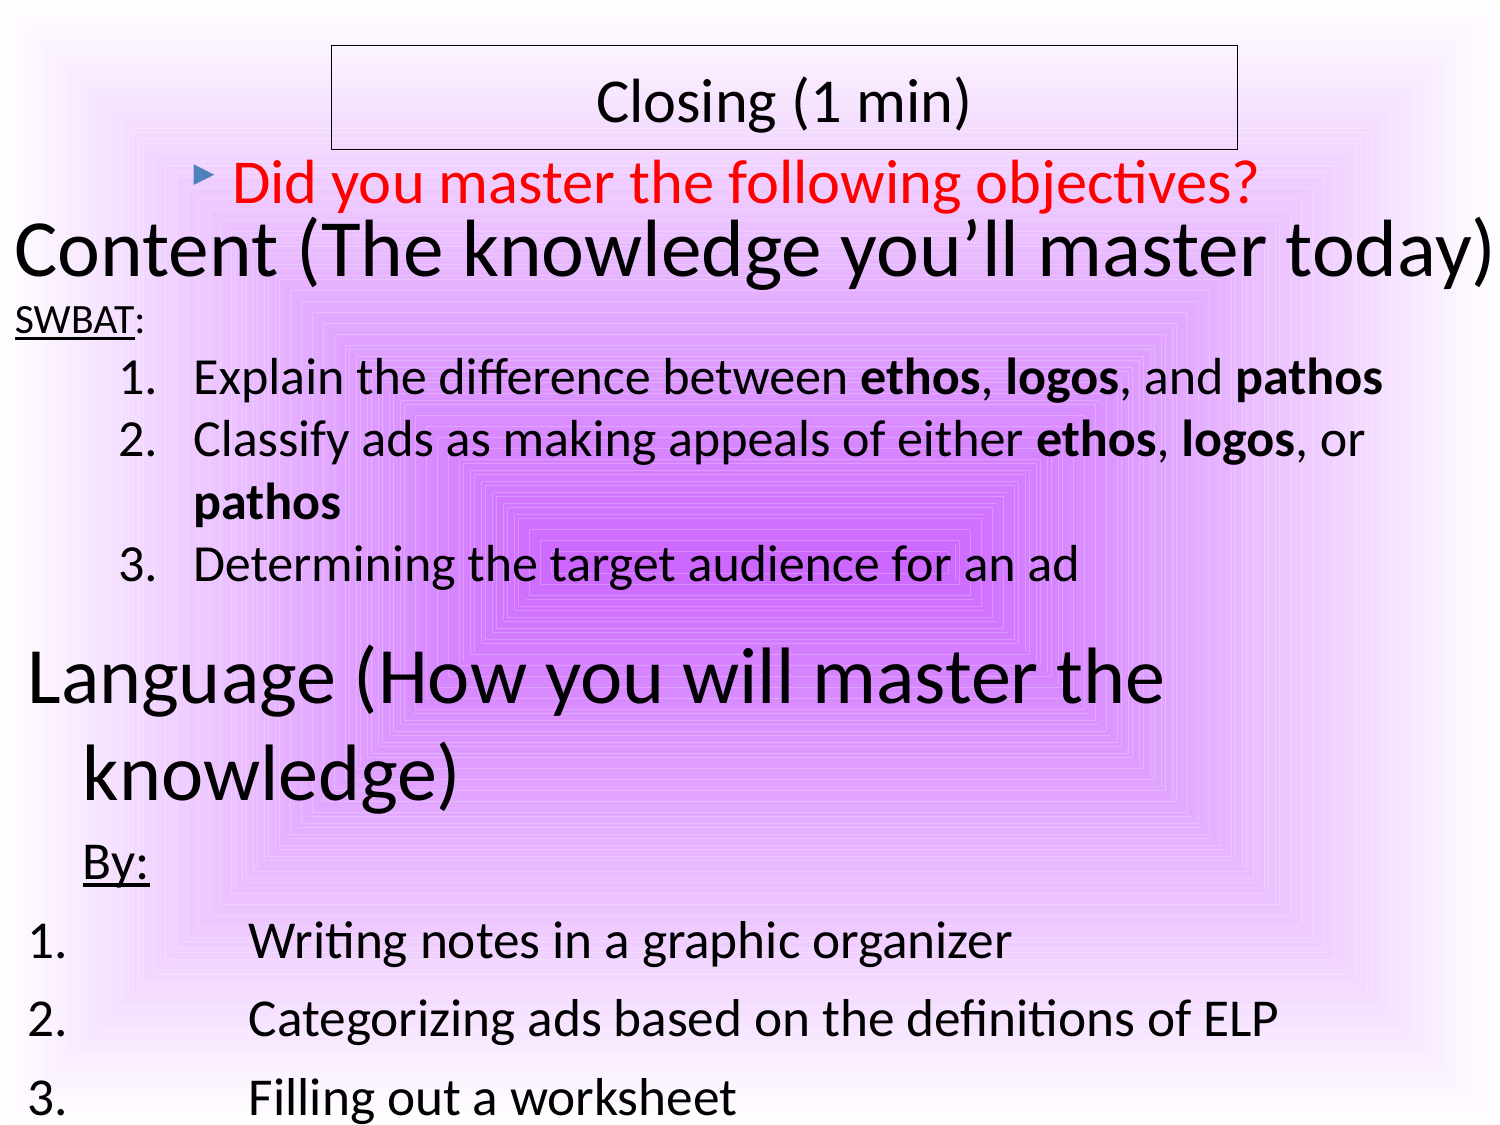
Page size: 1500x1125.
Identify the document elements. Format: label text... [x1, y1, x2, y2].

text_box Did you master the following objectives? [0, 134, 1434, 187]
title Closing (1 min) [331, 45, 1238, 134]
text_box Content (The knowledge you’ll master today) SWBAT: Explain the difference between ethos, logos, and pathos Classify ads as making appeals of either ethos, logos, or pathos Determining the target audience for an ad [0, 187, 1500, 600]
text_box Language (How you will master the knowledge) By: Writing notes in a graphic organizer Categorizing ads based on the definitions of ELP Filling out a worksheet [12, 600, 1500, 1125]
